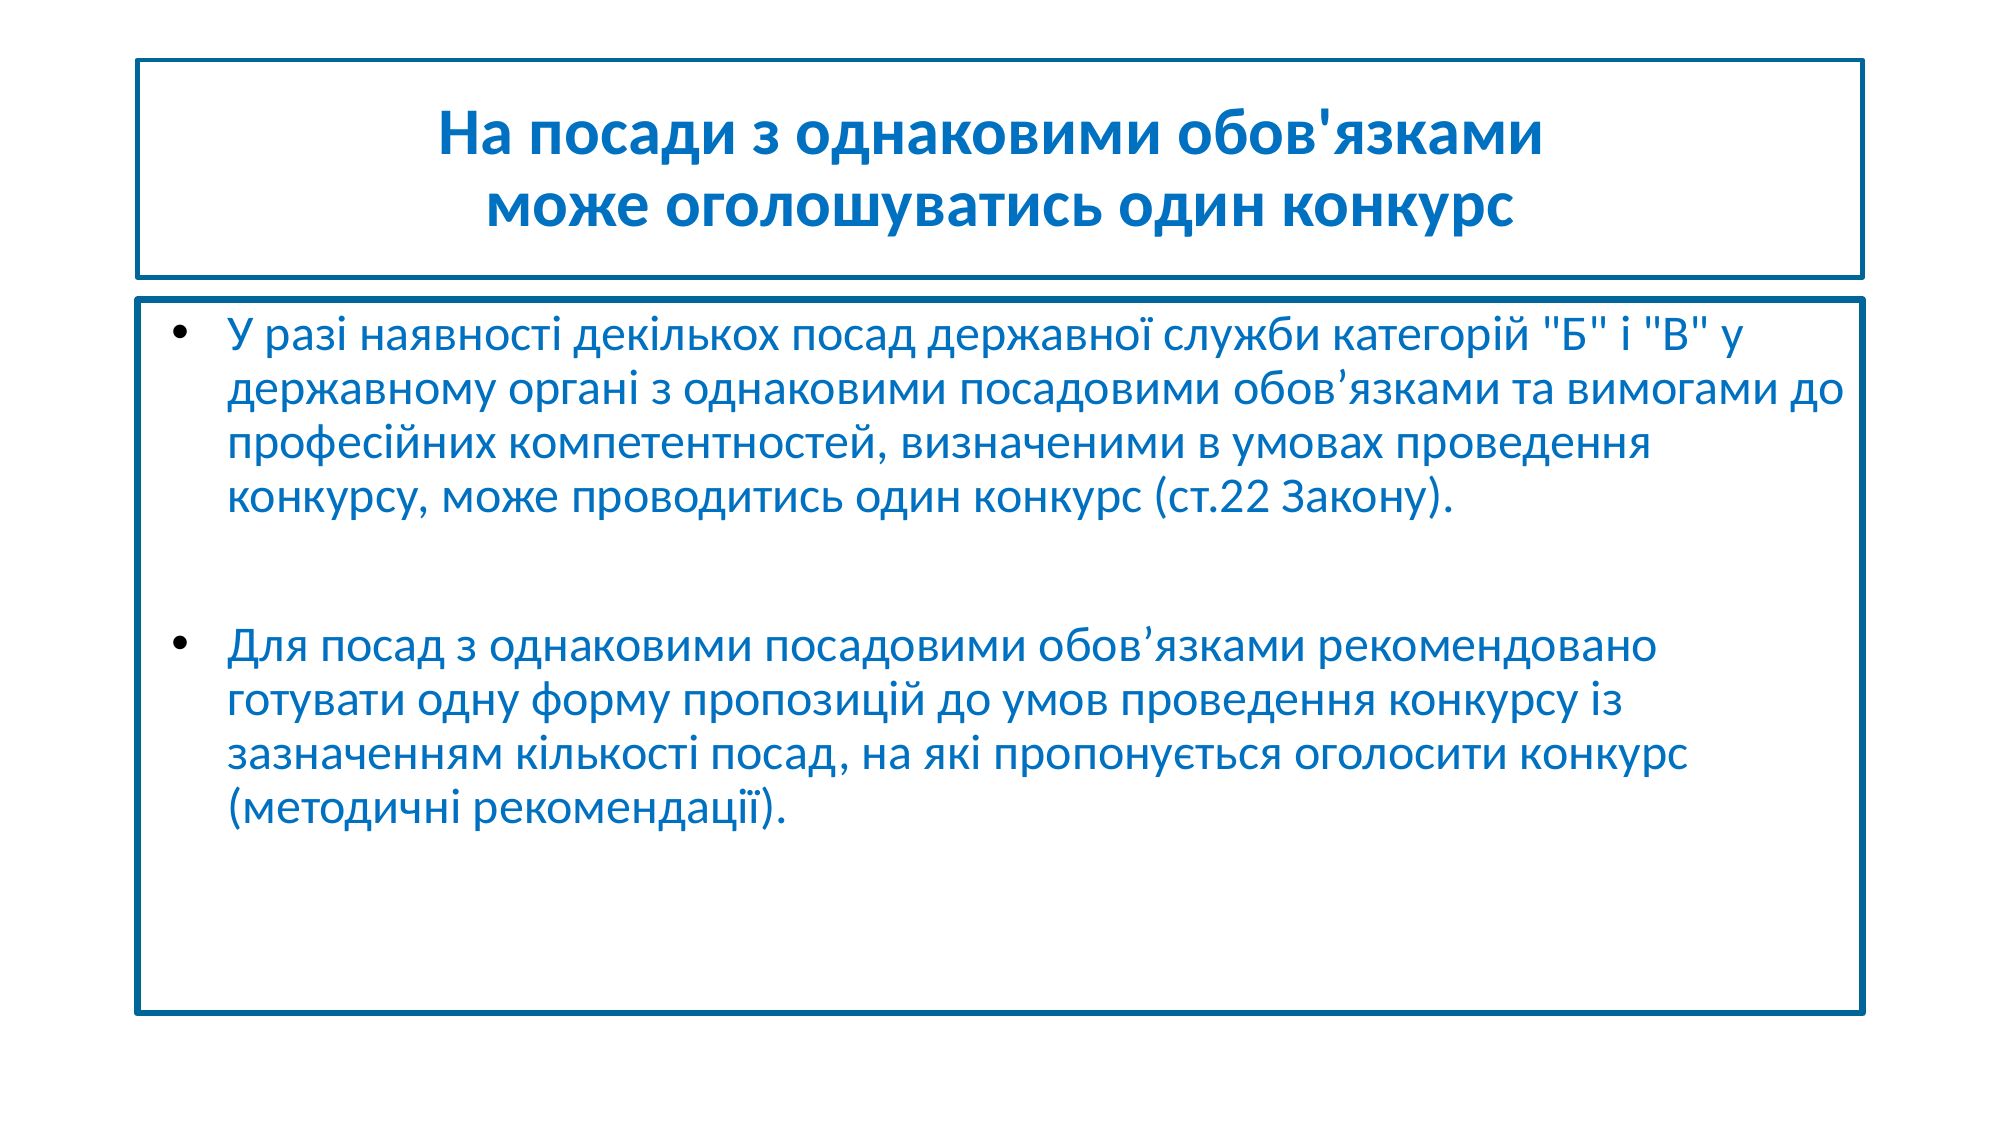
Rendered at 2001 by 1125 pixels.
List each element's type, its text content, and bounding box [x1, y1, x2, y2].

list У разі наявності декількох посад державної служби категорій "Б" і "В" у державному органі з однаковими посадовими обов’язками та вимогами до професійних компетентностей, визначеними в умовах проведення конкурсу, може проводитись один конкурс (ст.22 Закону). Для посад з однаковими посадовими обов’язками рекомендовано готувати одну форму пропозицій до умов проведення конкурсу із зазначенням кількості посад, на які пропонується оголосити конкурс (методичні рекомендації). [137, 299, 1863, 1014]
title На посади з однаковими обов'язками може оголошуватись один конкурс [137, 59, 1863, 278]
